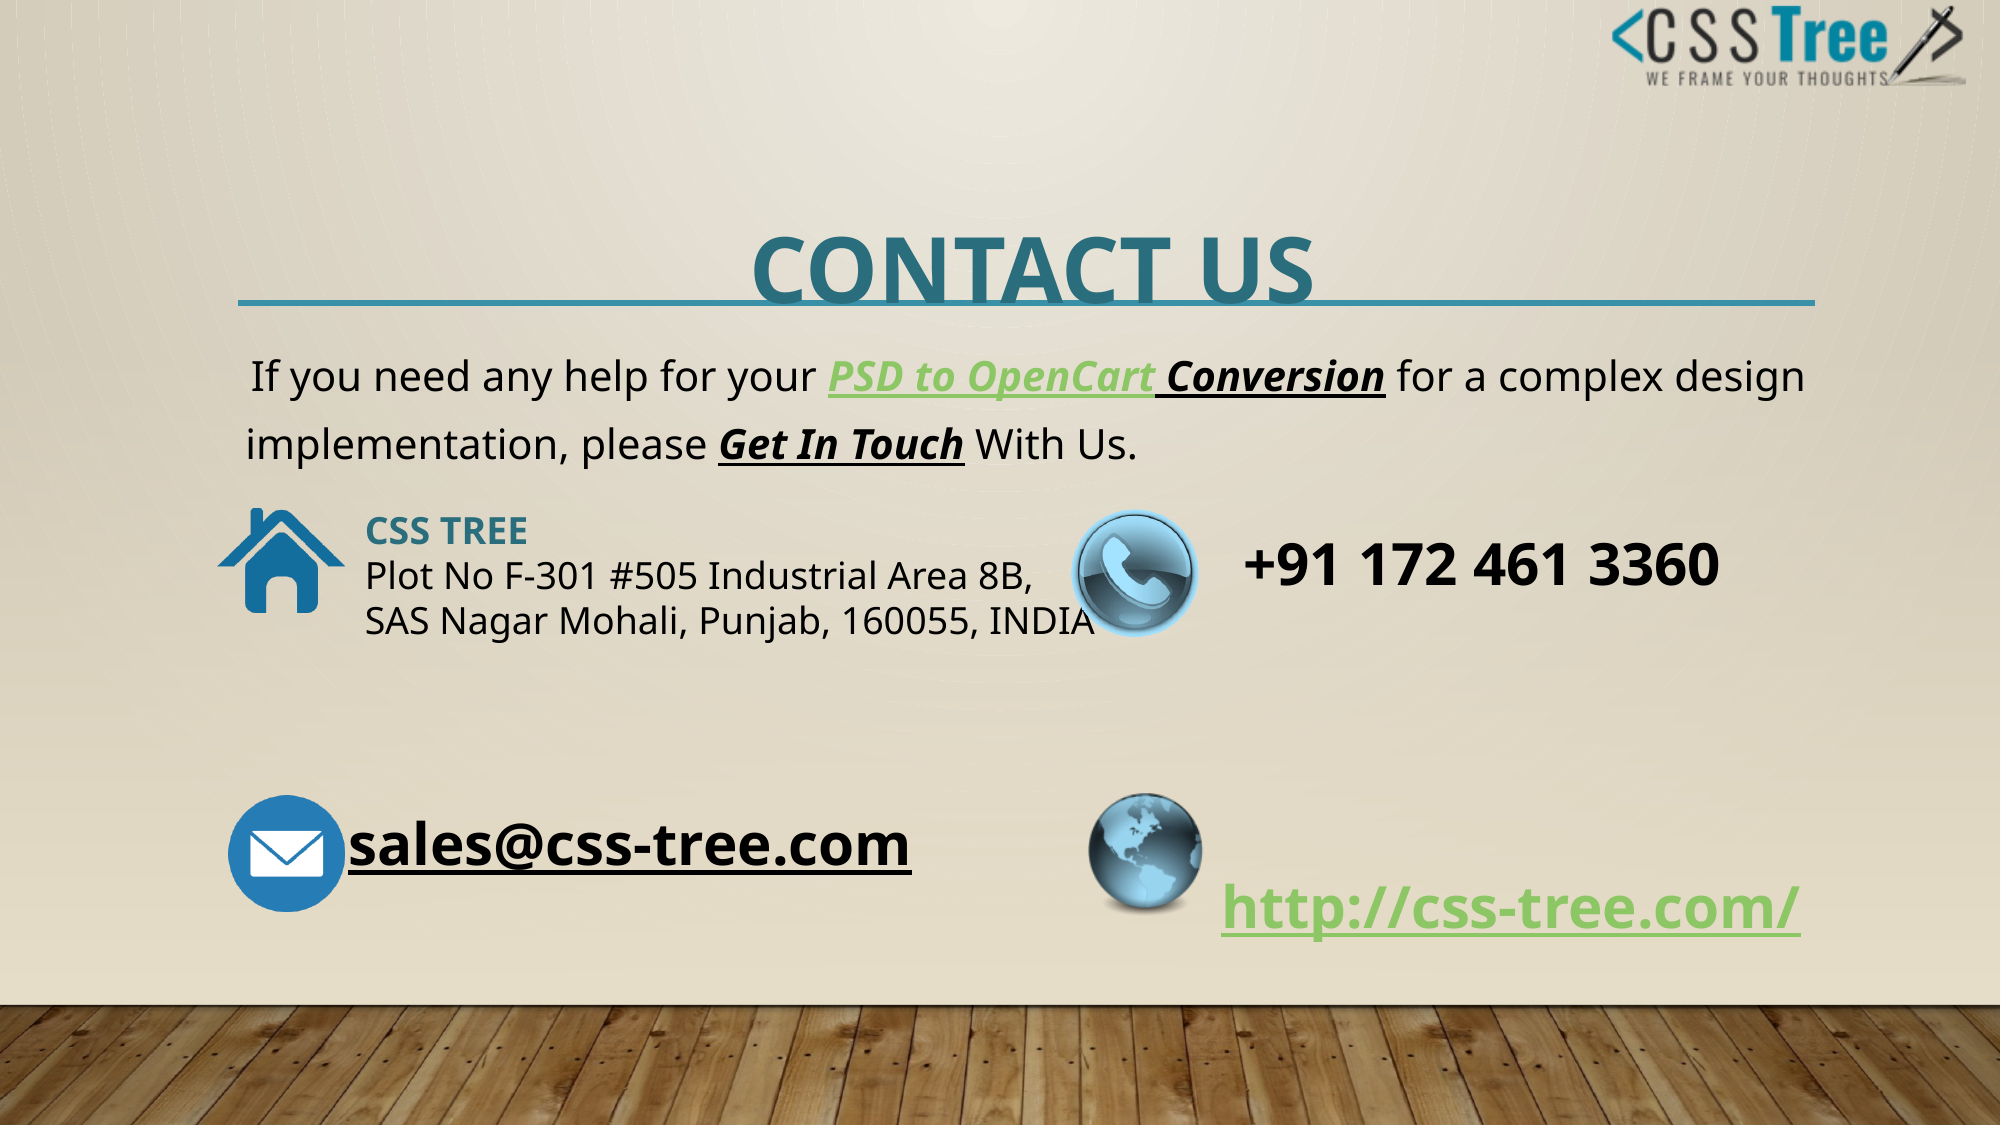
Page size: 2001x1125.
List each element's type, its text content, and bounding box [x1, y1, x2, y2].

text_box sales@css-tree.com [346, 800, 942, 894]
text_box CSS TREE Plot No F-301 #505 Industrial Area 8B, SAS Nagar Mohali, Punjab, 160055, INDIA [350, 499, 1350, 650]
picture [1065, 499, 1205, 640]
picture [1081, 792, 1207, 918]
list If you need any help for your PSD to OpenCart Conversion for a complex design implementation, please Get In Touch With Us. [192, 330, 1826, 952]
title contact us [184, 216, 1860, 358]
text_box http://css-tree.com/ [1206, 802, 1820, 957]
picture [228, 795, 346, 912]
text_box +91 172 461 3360 [1350, 519, 1882, 605]
picture [1606, 0, 1975, 95]
picture [217, 508, 345, 614]
picture [0, 1005, 2000, 1125]
